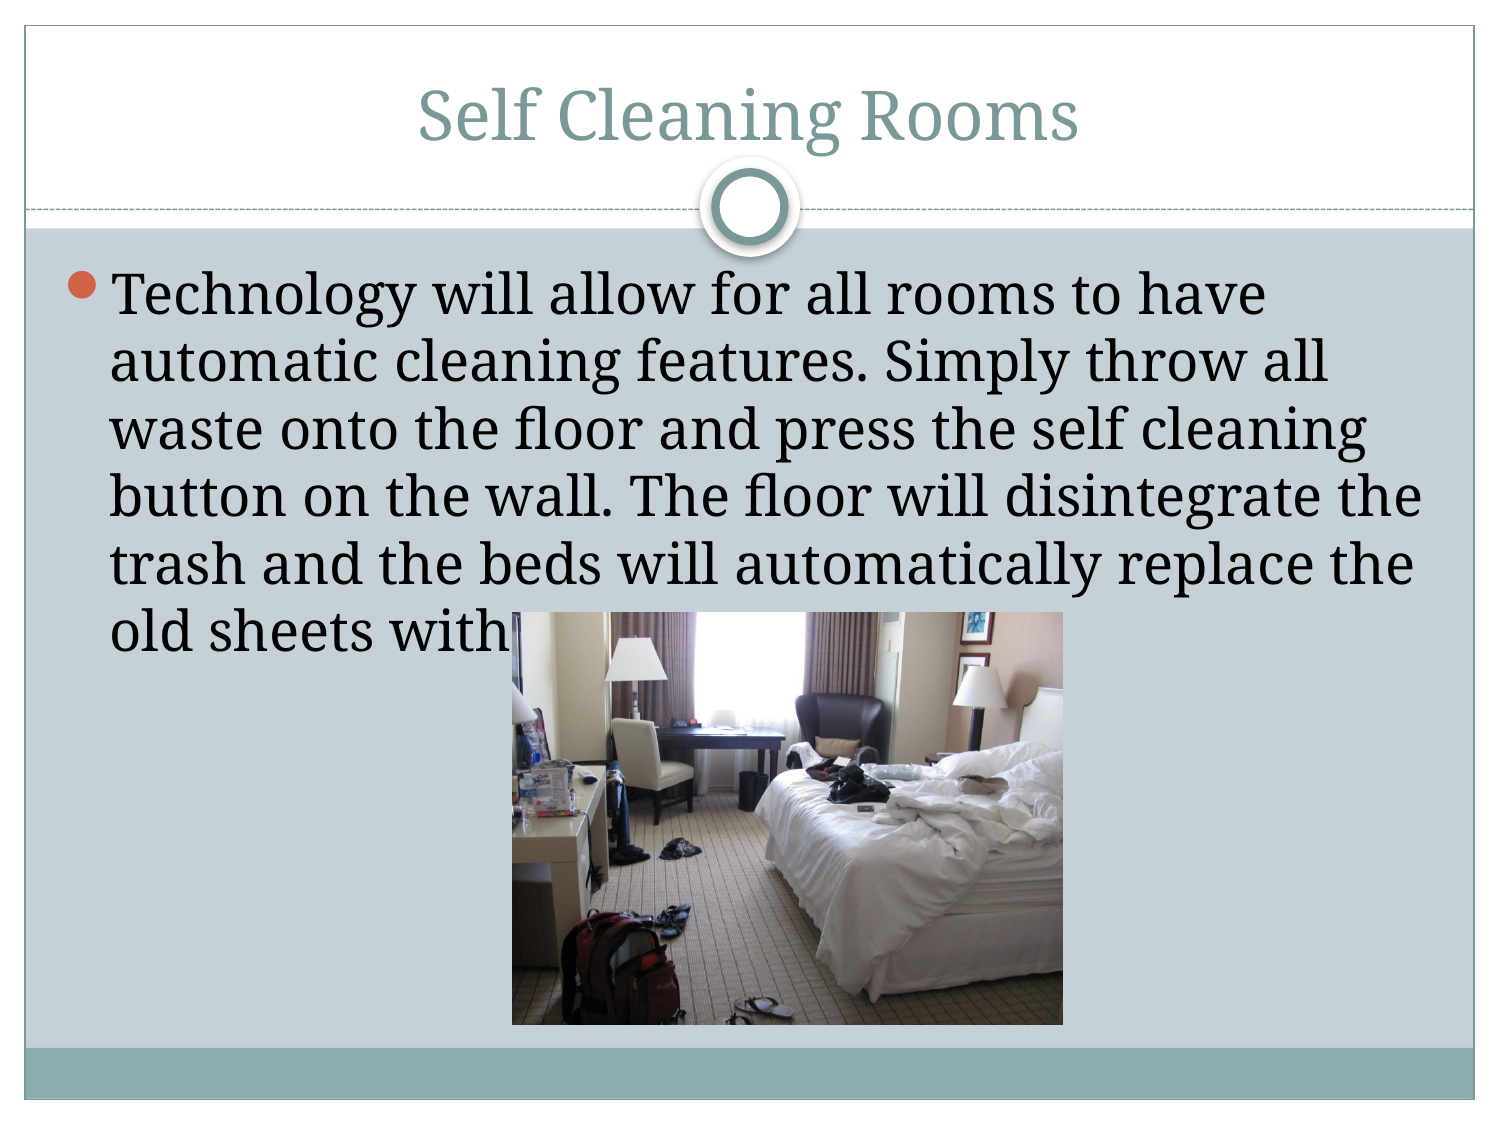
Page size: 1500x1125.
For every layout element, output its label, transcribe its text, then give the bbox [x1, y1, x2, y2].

title Self Cleaning Rooms [49, 37, 1450, 162]
list Technology will allow for all rooms to have automatic cleaning features. Simply throw all waste onto the floor and press the self cleaning button on the wall. The floor will disintegrate the trash and the beds will automatically replace the old sheets with new ones. [49, 250, 1445, 1001]
picture [512, 612, 1063, 1026]
